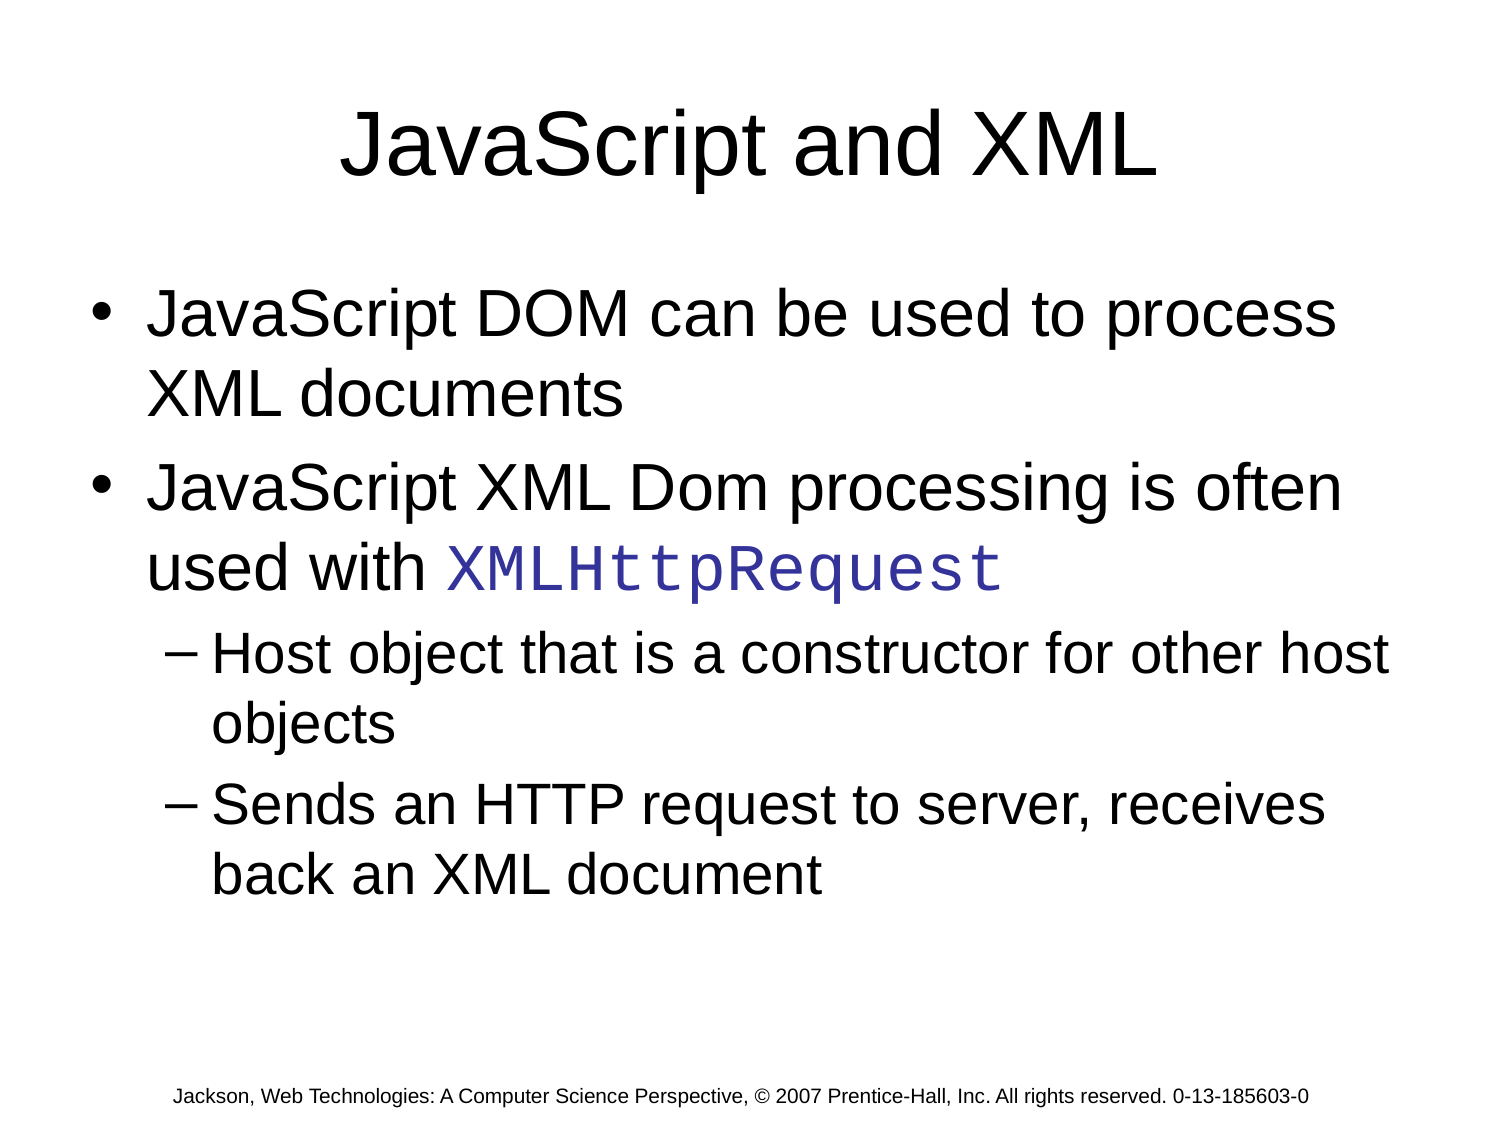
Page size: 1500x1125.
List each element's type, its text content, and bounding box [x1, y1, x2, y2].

footer Jackson, Web Technologies: A Computer Science Perspective, © 2007 Prentice-Hall, Inc. All rights reserved. 0-13-185603-0 [75, 1074, 1413, 1103]
title JavaScript and XML [75, 45, 1425, 233]
list JavaScript DOM can be used to process XML documents JavaScript XML Dom processing is often used with XMLHttpRequest Host object that is a constructor for other host objects Sends an HTTP request to server, receives back an XML document [75, 262, 1425, 1005]
